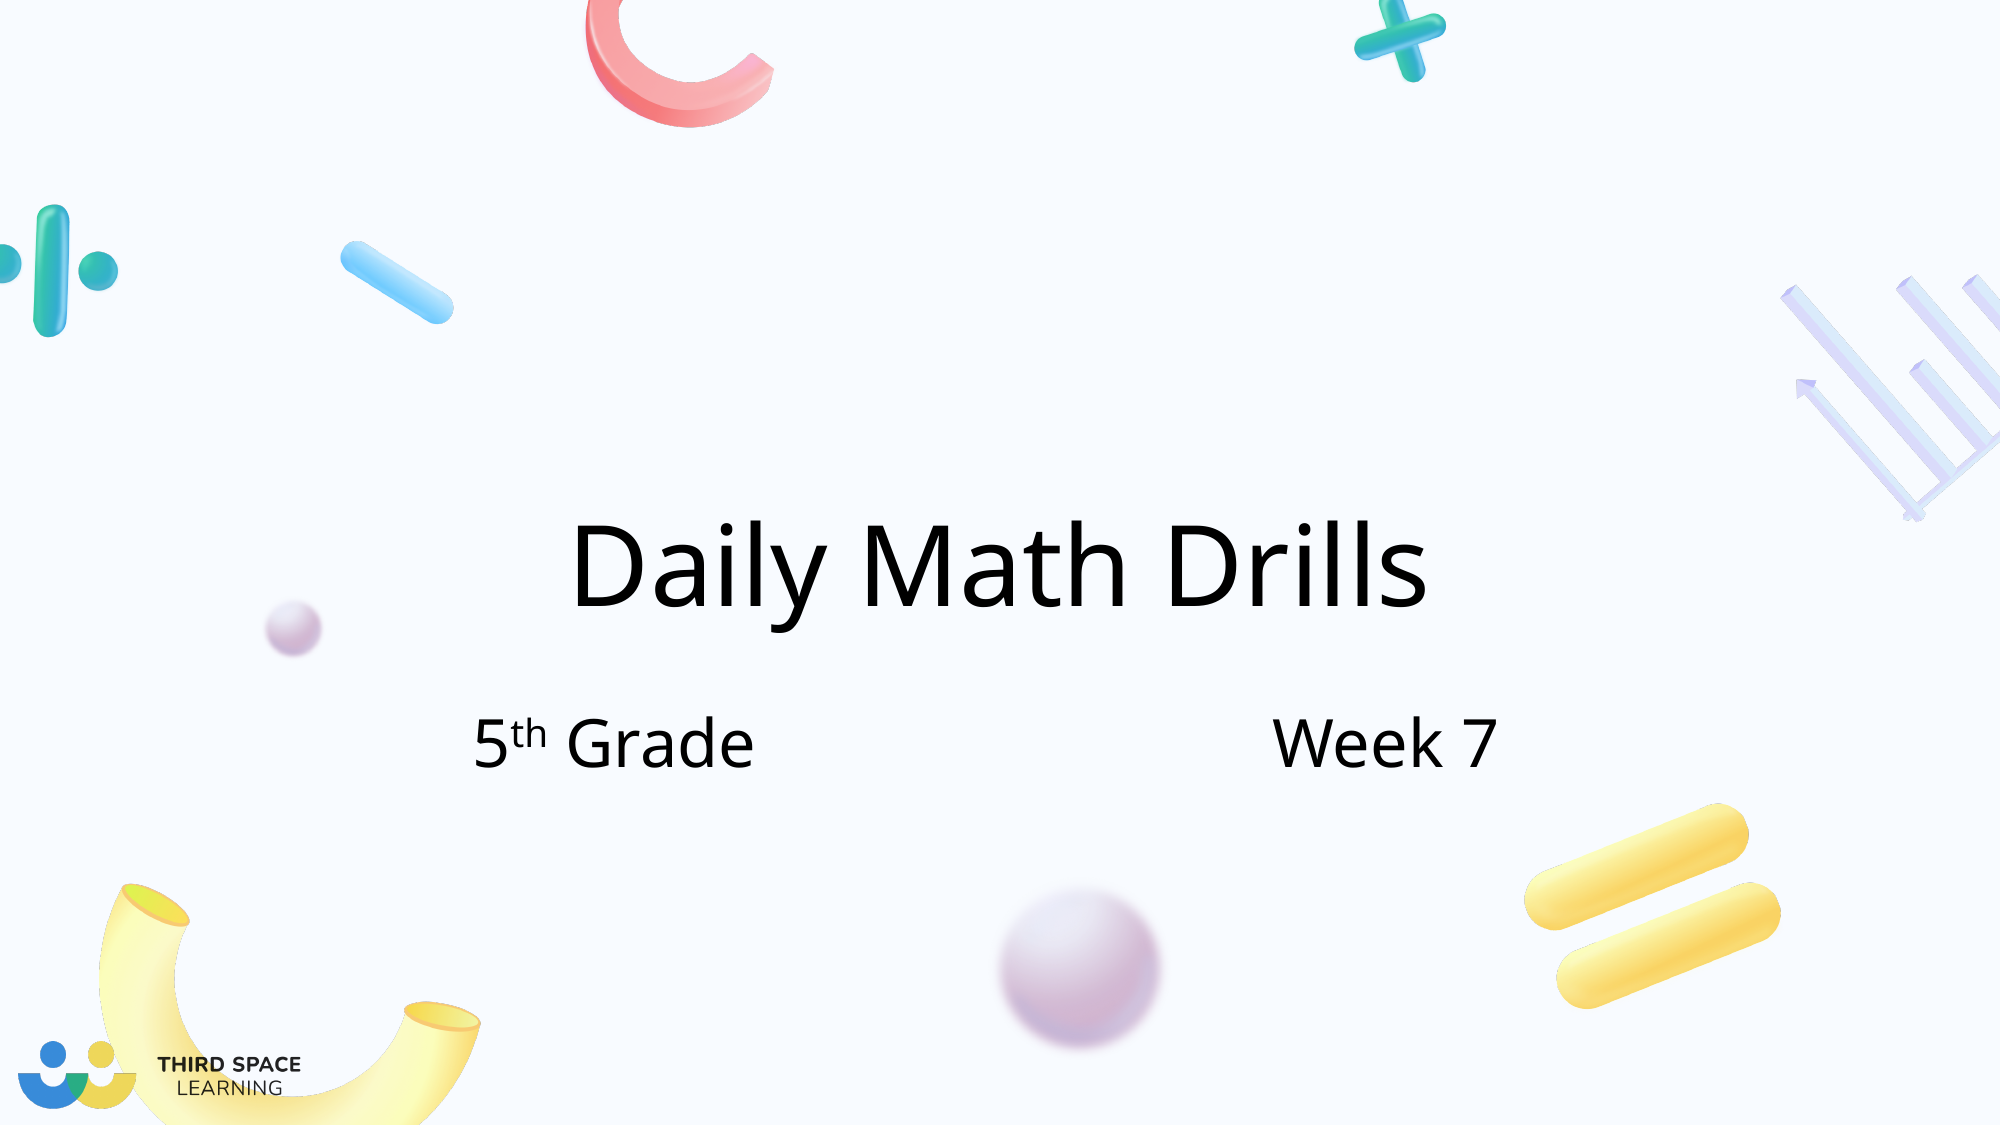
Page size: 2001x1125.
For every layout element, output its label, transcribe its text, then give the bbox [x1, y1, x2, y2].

picture [0, 0, 2000, 1125]
list Week 7 [1080, 703, 1692, 821]
list 5th Grade [308, 703, 920, 821]
